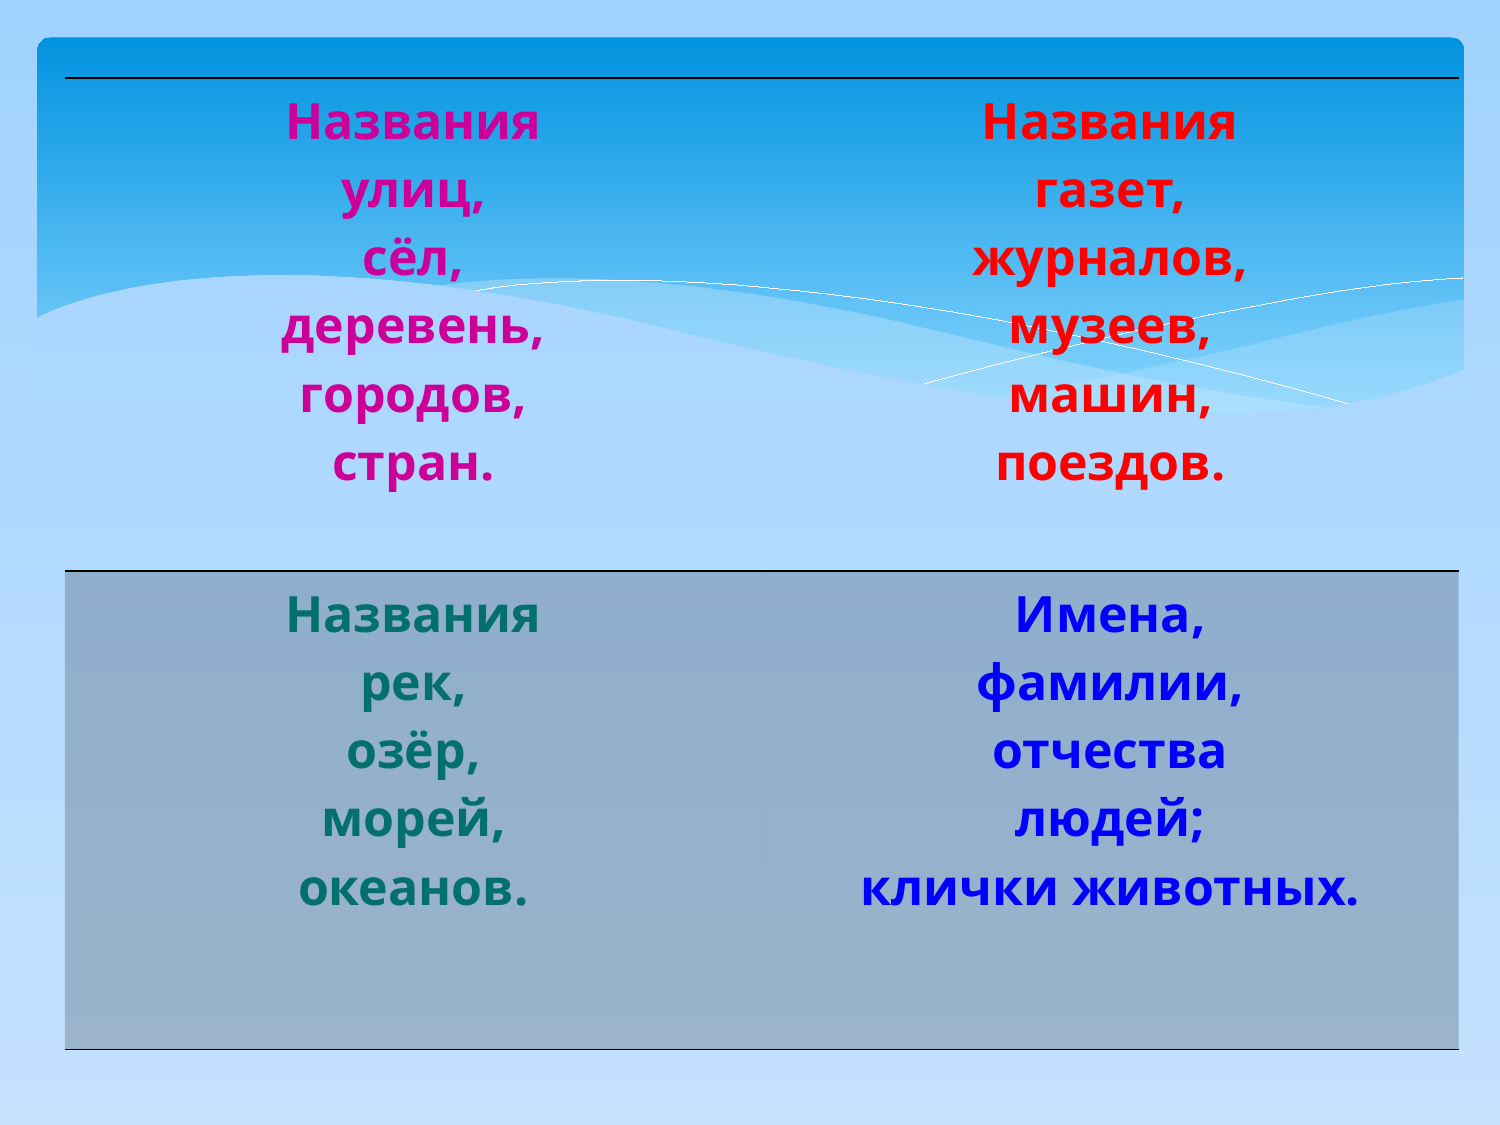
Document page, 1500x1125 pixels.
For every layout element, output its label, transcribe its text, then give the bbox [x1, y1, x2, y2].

table_cell Названия рек, озёр, морей, океанов. [65, 572, 762, 1049]
table_header Названия газет, журналов, музеев, машин, поездов. [762, 79, 1459, 570]
table_header Названия улиц, сёл, деревень, городов, стран. [65, 79, 762, 570]
table_cell Имена, фамилии, отчества людей; клички животных. [762, 572, 1459, 1049]
